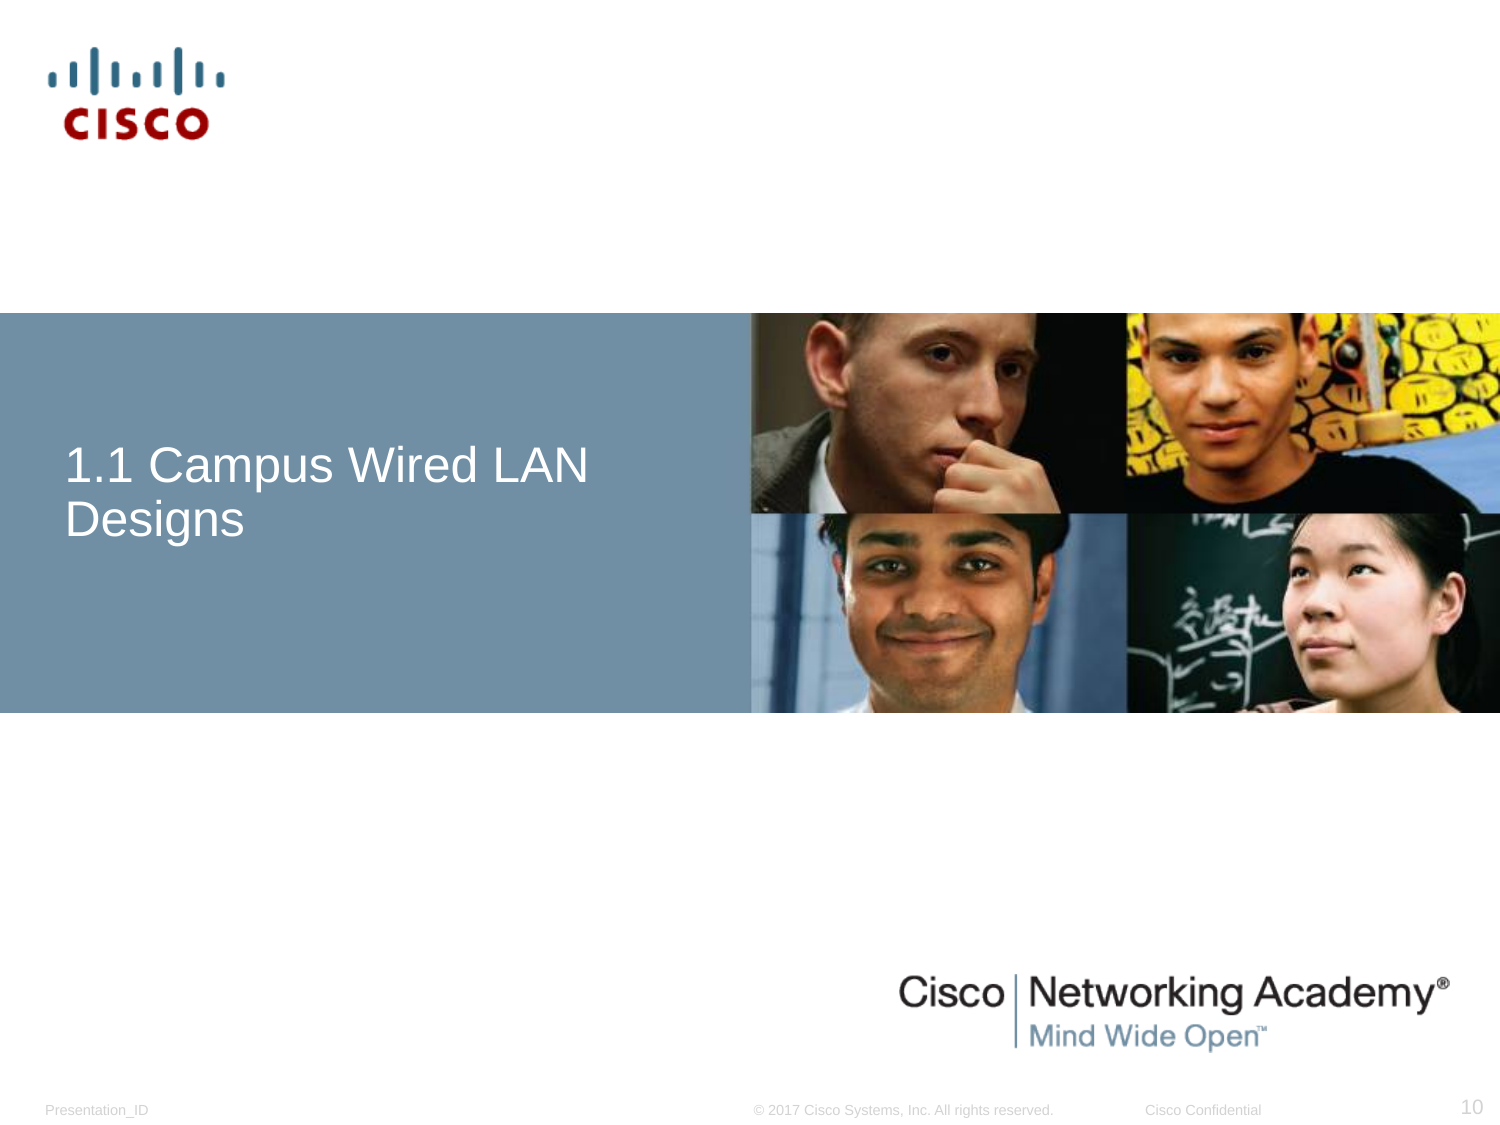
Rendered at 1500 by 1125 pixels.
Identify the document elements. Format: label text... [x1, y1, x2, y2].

picture [40, 19, 233, 168]
picture [0, 313, 1500, 713]
picture [899, 974, 1450, 1053]
title 1.1 Campus Wired LAN Designs [51, 371, 684, 615]
